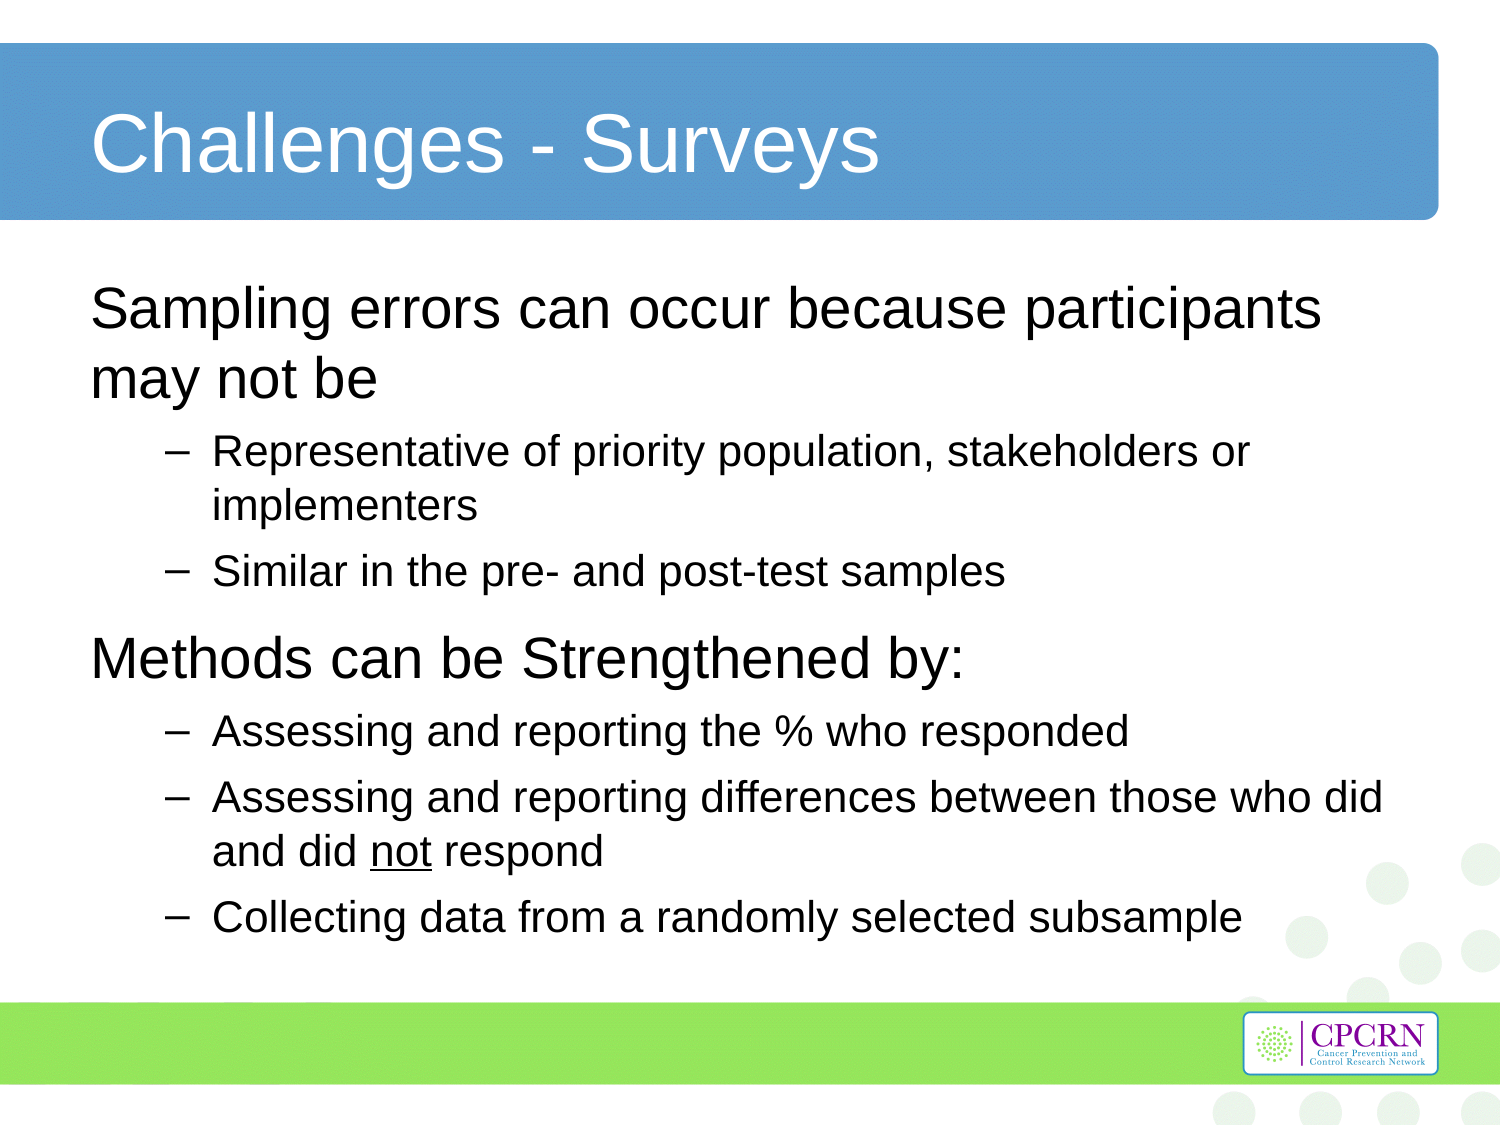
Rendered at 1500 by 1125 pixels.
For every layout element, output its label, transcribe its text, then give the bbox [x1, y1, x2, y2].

title Challenges - Surveys [75, 45, 1500, 233]
list Sampling errors can occur because participants may not be Representative of priority population, stakeholders or implementers Similar in the pre- and post-test samples Methods can be Strengthened by: Assessing and reporting the % who responded Assessing and reporting differences between those who did and did not respond Collecting data from a randomly selected subsample [75, 262, 1425, 1005]
picture [0, 0, 1500, 1125]
